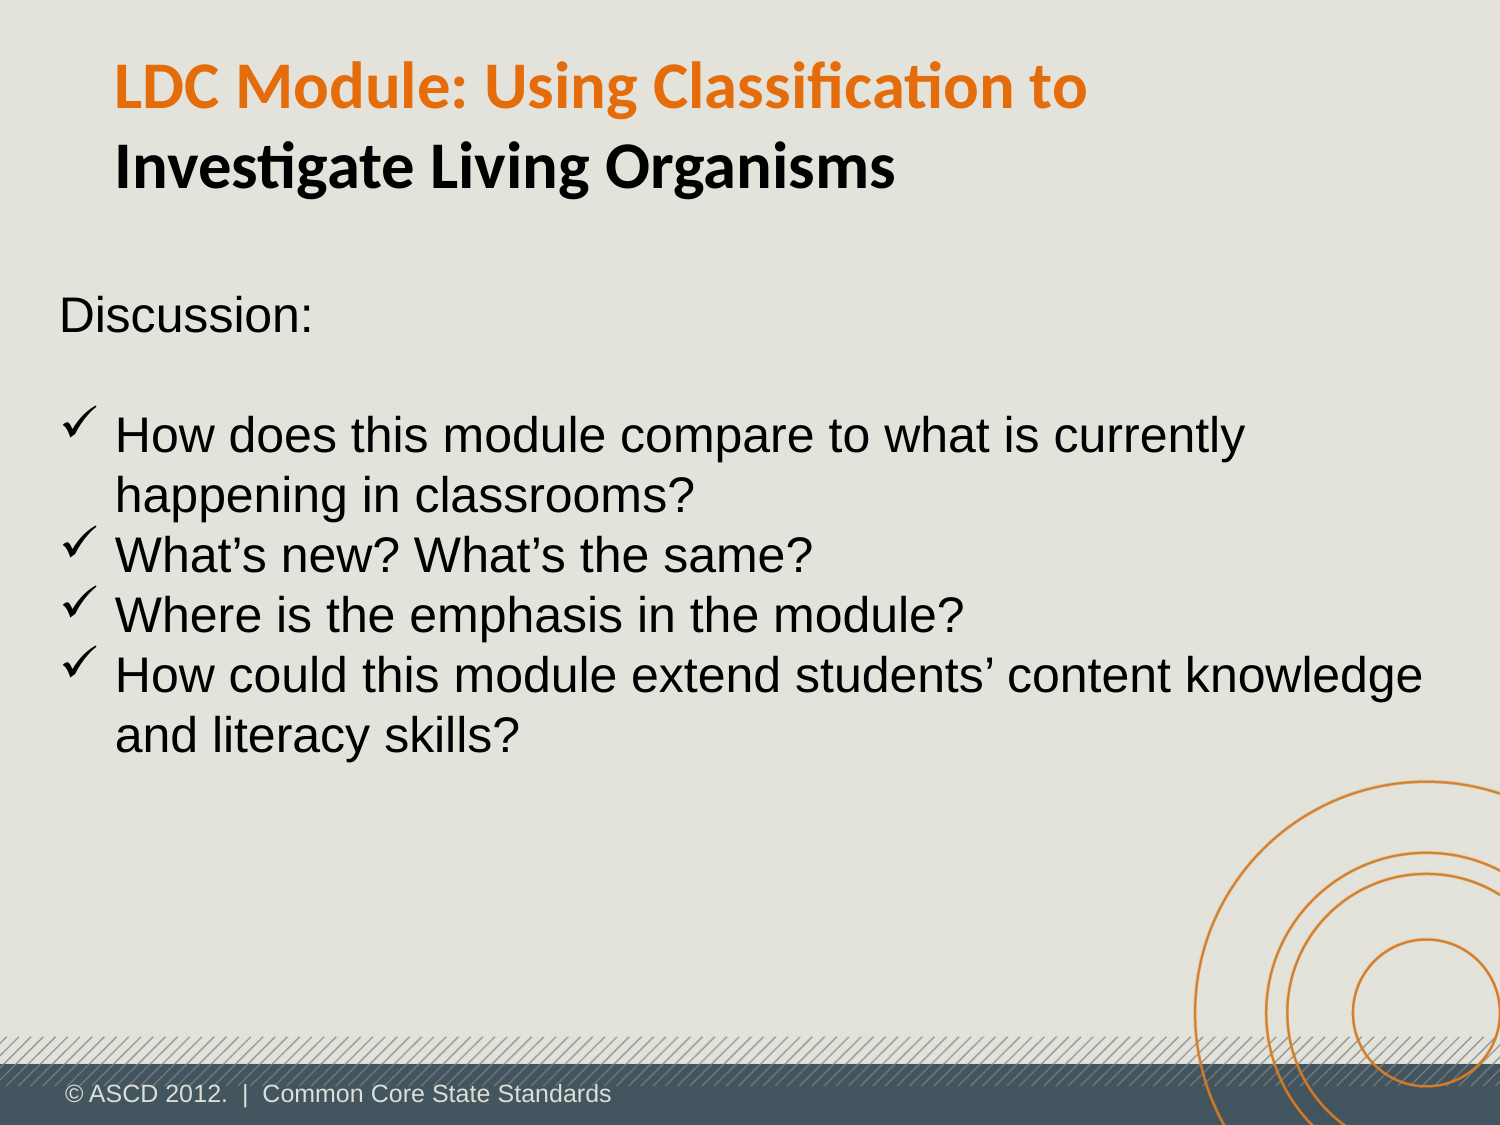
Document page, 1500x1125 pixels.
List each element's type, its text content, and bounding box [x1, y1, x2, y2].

text_box LDC Module: Using Classification to Investigate Living Organisms [99, 34, 1113, 138]
text_box Discussion: How does this module compare to what is currently happening in classrooms? What’s new? What’s the same? Where is the emphasis in the module? How could this module extend students’ content knowledge and literacy skills? [43, 274, 1494, 770]
picture [0, 0, 1500, 1125]
slide_number © ASCD 2012. | Common Core State Standards [50, 1070, 925, 1120]
